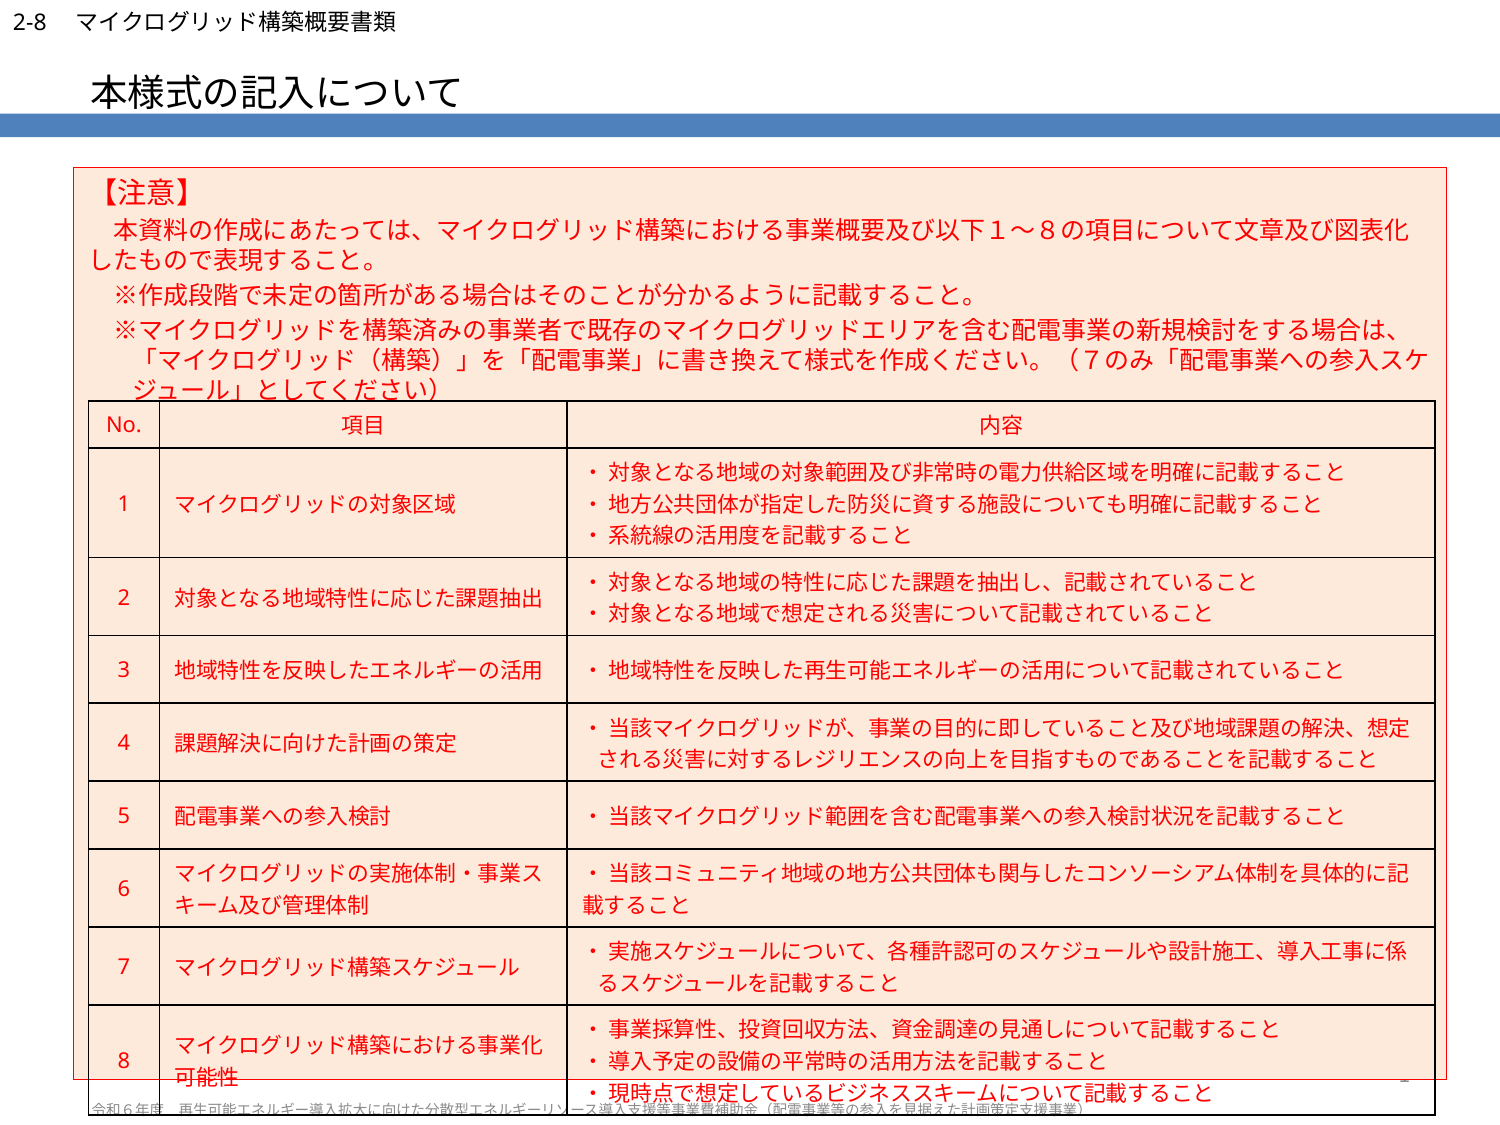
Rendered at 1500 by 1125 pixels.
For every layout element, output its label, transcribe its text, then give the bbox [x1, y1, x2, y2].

table_cell マイクログリッドの実施体制・事業スキーム及び管理体制 [160, 850, 566, 926]
text_box 2-8 マイクログリッド構築概要書類 [0, 0, 467, 61]
table_cell 5 [89, 782, 159, 848]
table_cell ・ 実施スケジュールについて、各種許認可のスケジュールや設計施工、導入工事に係るスケジュールを記載すること [568, 928, 1434, 1004]
table_cell マイクログリッド構築における事業化可能性 [160, 1006, 566, 1114]
table_cell 4 [89, 704, 159, 780]
table_cell ・ 当該マイクログリッド範囲を含む配電事業への参入検討状況を記載すること [568, 782, 1434, 848]
table_cell ・ 対象となる地域の対象範囲及び非常時の電力供給区域を明確に記載すること ・ 地方公共団体が指定した防災に資する施設についても明確に記載すること ・ 系統線の活用度を記載すること [568, 449, 1434, 557]
table_cell 7 [89, 928, 159, 1004]
table_cell 課題解決に向けた計画の策定 [160, 704, 566, 780]
table_cell ・ 対象となる地域の特性に応じた課題を抽出し、記載されていること ・ 対象となる地域で想定される災害について記載されていること [568, 558, 1434, 635]
table_cell 3 [89, 636, 159, 702]
table_cell 配電事業への参入検討 [160, 782, 566, 848]
list 【注意】 本資料の作成にあたっては、マイクログリッド構築における事業概要及び以下１～８の項目について文章及び図表化したもので表現すること。 ※作成段階で未定の箇所がある場合はそのことが分かるように記載すること。 ※マイクログリッドを構築済みの事業者で既存のマイクログリッドエリアを含む配電事業の新規検討をする場合は、「マイクログリッド（構築）」を「配電事業」に書き換えて様式を作成ください。（７のみ「配電事業への参入スケジュール」としてください） [73, 167, 1447, 1080]
table_cell 対象となる地域特性に応じた課題抽出 [160, 558, 566, 635]
table_cell ・ 地域特性を反映した再生可能エネルギーの活用について記載されていること [568, 636, 1434, 702]
table_cell ・ 当該マイクログリッドが、事業の目的に即していること及び地域課題の解決、想定される災害に対するレジリエンスの向上を目指すものであることを記載すること [568, 704, 1434, 780]
table_cell 2 [89, 558, 159, 635]
table_cell マイクログリッド構築スケジュール [160, 928, 566, 1004]
table_cell 6 [89, 850, 159, 926]
table_cell マイクログリッドの対象区域 [160, 449, 566, 557]
table_header 項目 [160, 402, 566, 447]
table_cell 1 [89, 449, 159, 557]
table_cell ・ 当該コミュニティ地域の地方公共団体も関与したコンソーシアム体制を具体的に記載すること [568, 850, 1434, 926]
title 本様式の記入について [75, 45, 1425, 138]
table_header 内容 [568, 402, 1434, 447]
table_cell 地域特性を反映したエネルギーの活用 [160, 636, 566, 702]
table_header No. [89, 402, 159, 447]
table_cell 8 [89, 1006, 159, 1114]
table_cell ・ 事業採算性、投資回収方法、資金調達の見通しについて記載すること ・ 導入予定の設備の平常時の活用方法を記載すること ・ 現時点で想定しているビジネススキームについて記載すること [568, 1006, 1434, 1114]
